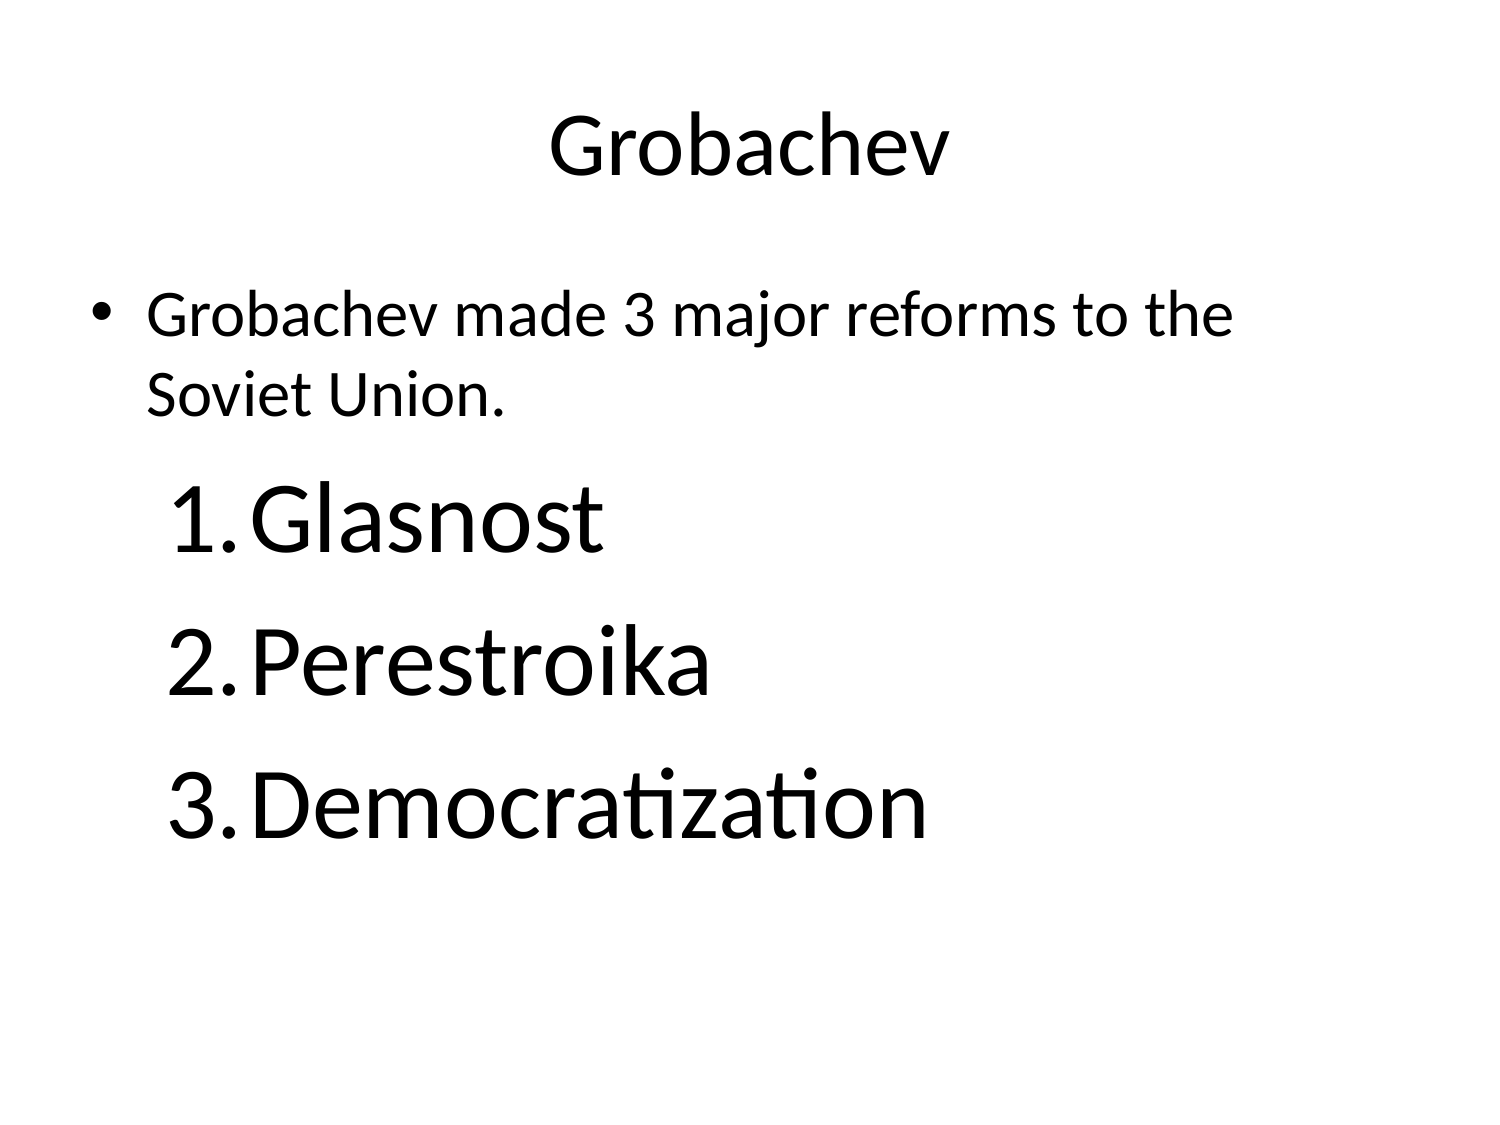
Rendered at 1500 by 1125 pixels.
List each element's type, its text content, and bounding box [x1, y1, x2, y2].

title Grobachev [75, 45, 1425, 233]
list Grobachev made 3 major reforms to the Soviet Union. Glasnost Perestroika Democratization [75, 262, 1425, 1005]
